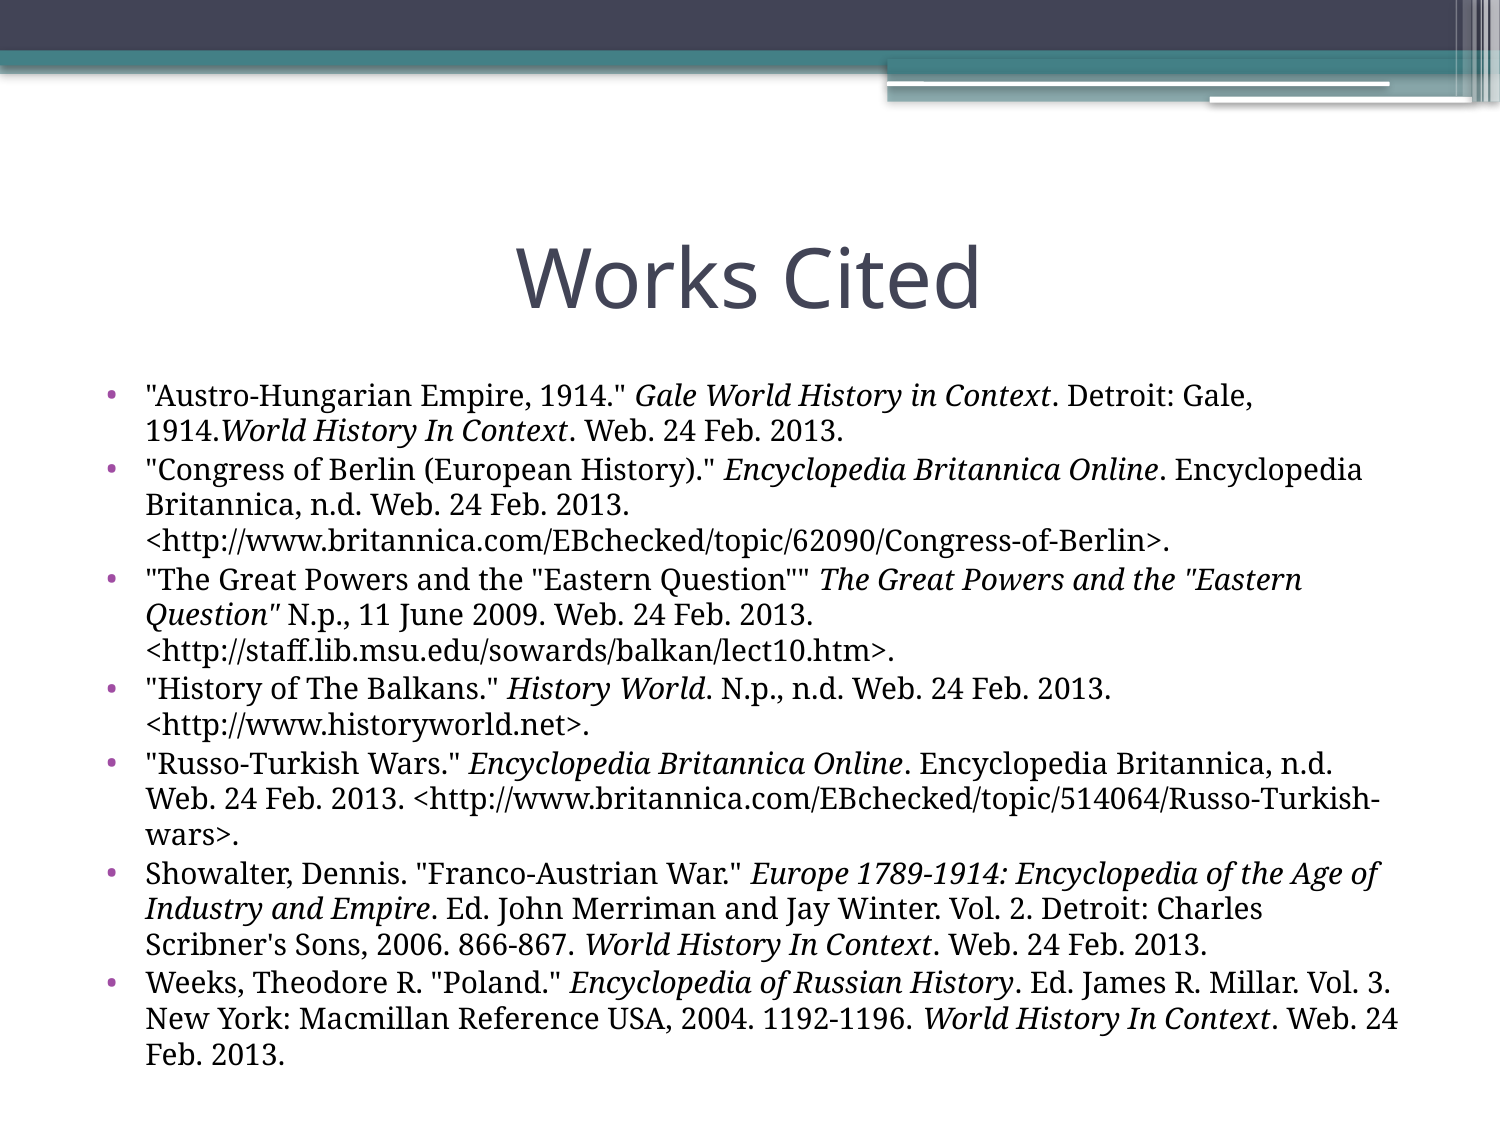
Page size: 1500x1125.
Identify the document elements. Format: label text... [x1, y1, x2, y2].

title Works Cited [75, 187, 1425, 363]
list "Austro-Hungarian Empire, 1914." Gale World History in Context. Detroit: Gale, 1914.World History In Context. Web. 24 Feb. 2013. "Congress of Berlin (European History)." Encyclopedia Britannica Online. Encyclopedia Britannica, n.d. Web. 24 Feb. 2013. <http://www.britannica.com/EBchecked/topic/62090/Congress-of-Berlin>. "The Great Powers and the "Eastern Question"" The Great Powers and the "Eastern Question" N.p., 11 June 2009. Web. 24 Feb. 2013. <http://staff.lib.msu.edu/sowards/balkan/lect10.htm>. "History of The Balkans." History World. N.p., n.d. Web. 24 Feb. 2013. <http://www.historyworld.net>. "Russo-Turkish Wars." Encyclopedia Britannica Online. Encyclopedia Britannica, n.d. Web. 24 Feb. 2013. <http://www.britannica.com/EBchecked/topic/514064/Russo-Turkish-wars>. Showalter, Dennis. "Franco-Austrian War." Europe 1789-1914: Encyclopedia of the Age of Industry and Empire. Ed. John Merriman and Jay Winter. Vol. 2. Detroit: Charles Scribner's Sons, 2006. 866-867. World History In Context. Web. 24 Feb. 2013. Weeks, Theodore R. "Poland." Encyclopedia of Russian History. Ed. James R. Millar. Vol. 3. New York: Macmillan Reference USA, 2004. 1192-1196. World History In Context. Web. 24 Feb. 2013. [75, 368, 1425, 1079]
